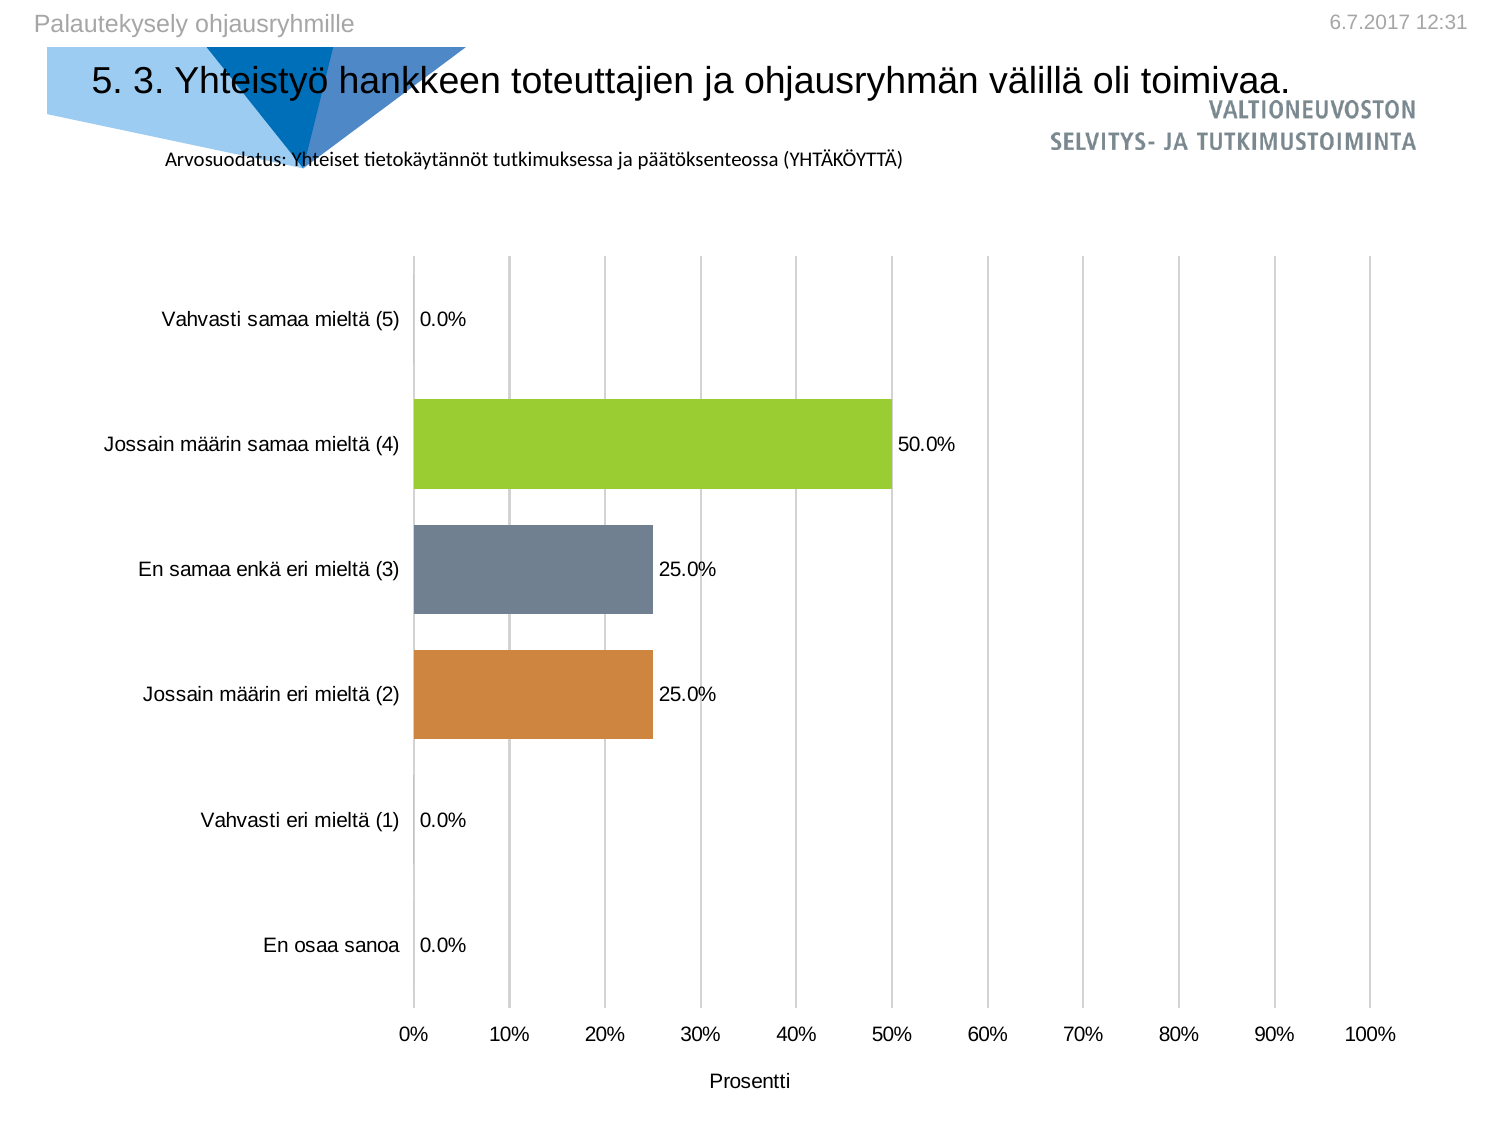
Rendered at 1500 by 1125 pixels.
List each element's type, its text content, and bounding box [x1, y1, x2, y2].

chart [76, 238, 1424, 1125]
list Palautekysely ohjausryhmille [0, 0, 1500, 38]
title 5. 3. Yhteistyö hankkeen toteuttajien ja ohjausryhmän välillä oli toimivaa. [76, 38, 1427, 126]
title Arvosuodatus: Yhteiset tietokäytännöt tutkimuksessa ja päätöksenteossa (YHTÄKÖYTTÄ) [148, 123, 1500, 217]
